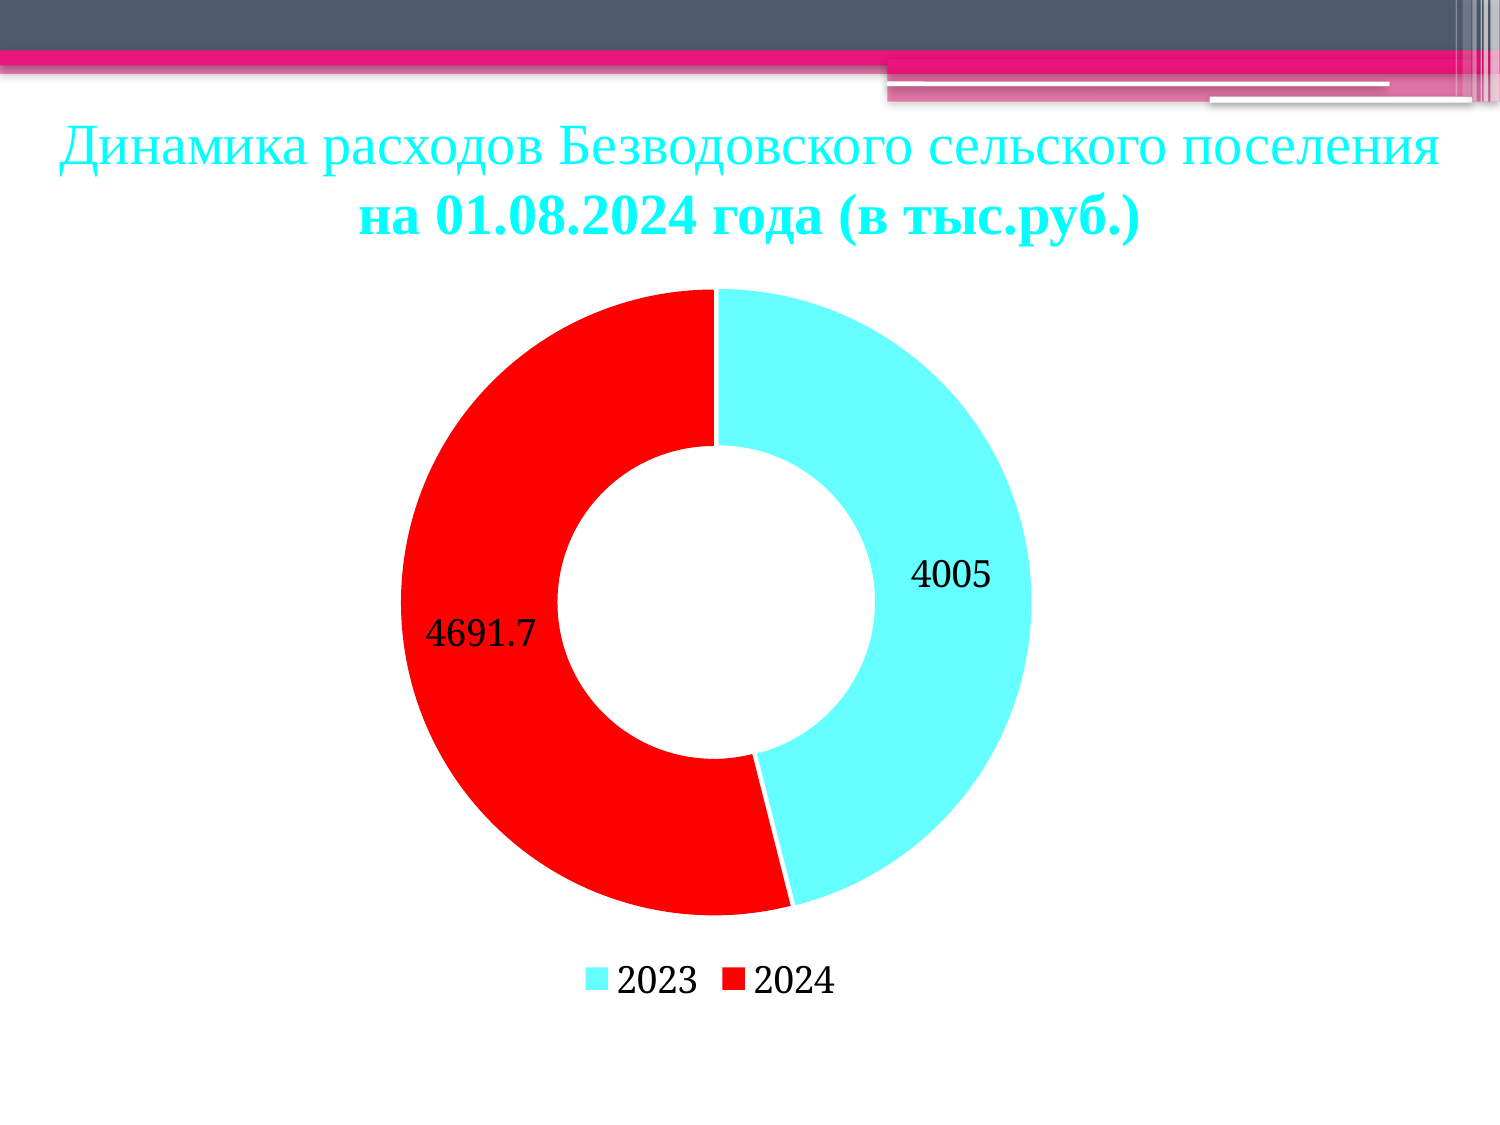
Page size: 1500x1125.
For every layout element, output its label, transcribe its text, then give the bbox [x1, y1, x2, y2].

chart [34, 269, 1386, 1013]
title Динамика расходов Безводовского сельского поселения на 01.08.2024 года (в тыс.руб.) [35, 70, 1465, 282]
